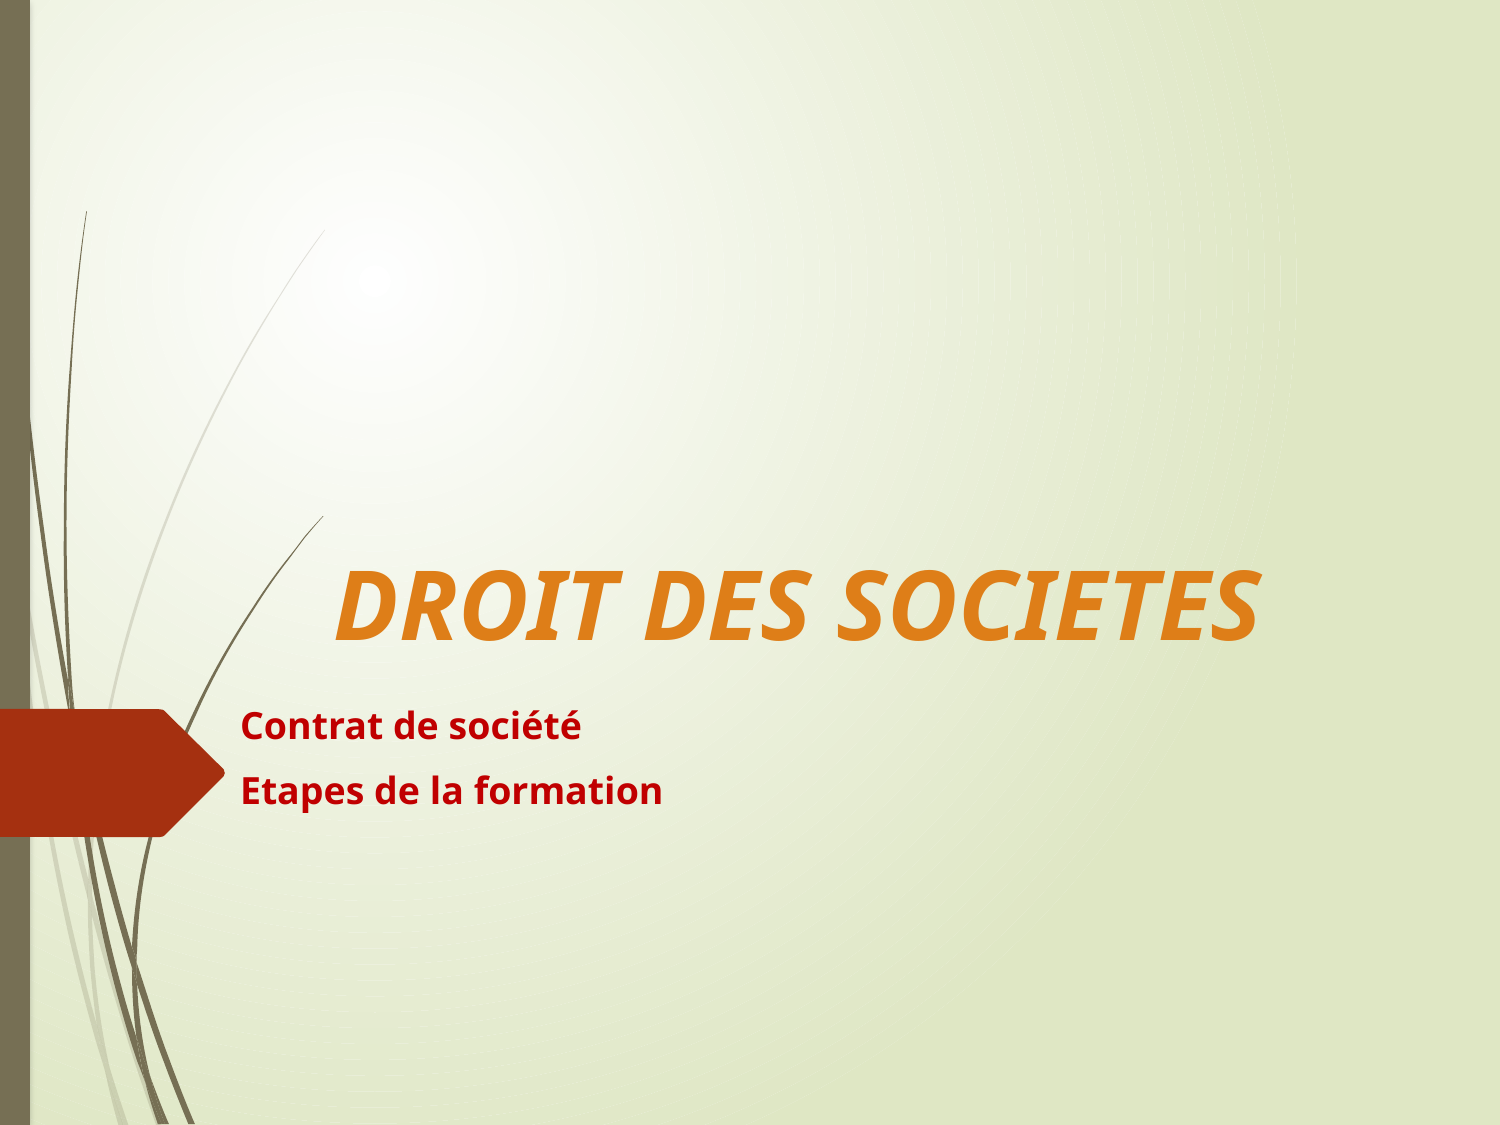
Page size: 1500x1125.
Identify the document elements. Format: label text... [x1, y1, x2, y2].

title DROIT DES SOCIETES [318, 412, 1402, 784]
subtitle Contrat de société Etapes de la formation [225, 562, 1275, 925]
